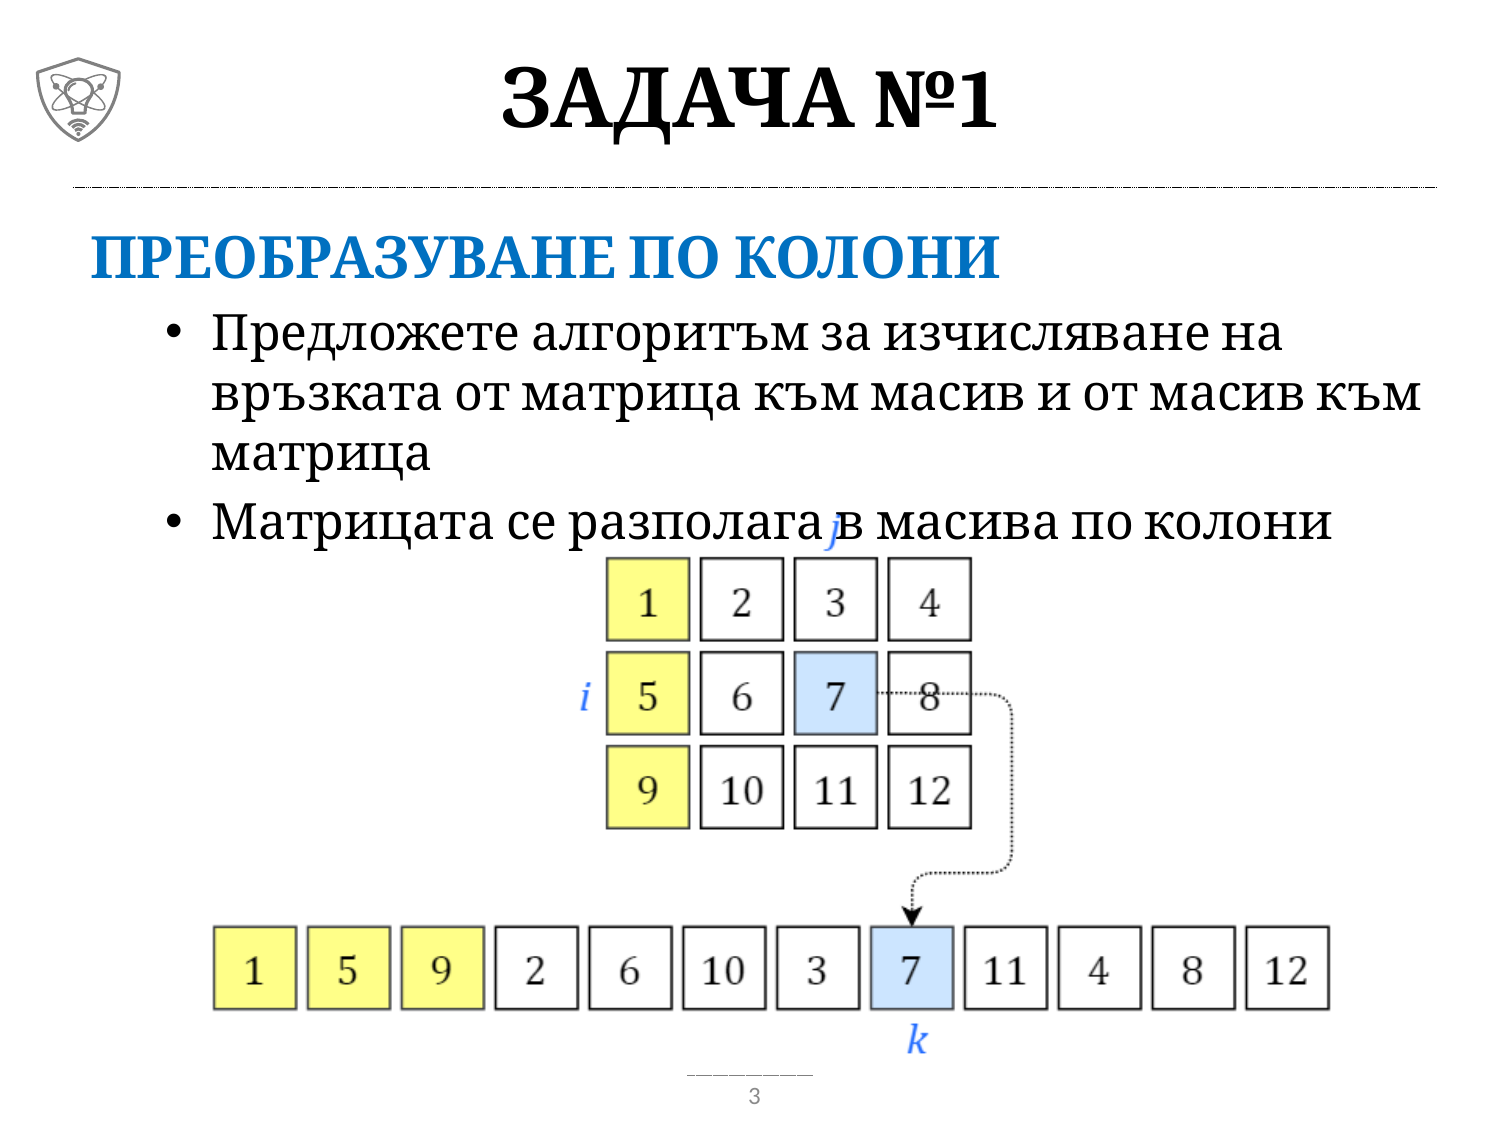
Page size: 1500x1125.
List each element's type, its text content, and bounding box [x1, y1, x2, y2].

title Задача №1 [0, 0, 1500, 188]
slide_number 3 [579, 1072, 930, 1125]
list Преобразуване по колони Предложете алгоритъм за изчисляване на връзката от матрица към масив и от масив към матрица Матрицата се разполага в масива по колони [75, 212, 1450, 1063]
picture [212, 501, 1332, 1063]
